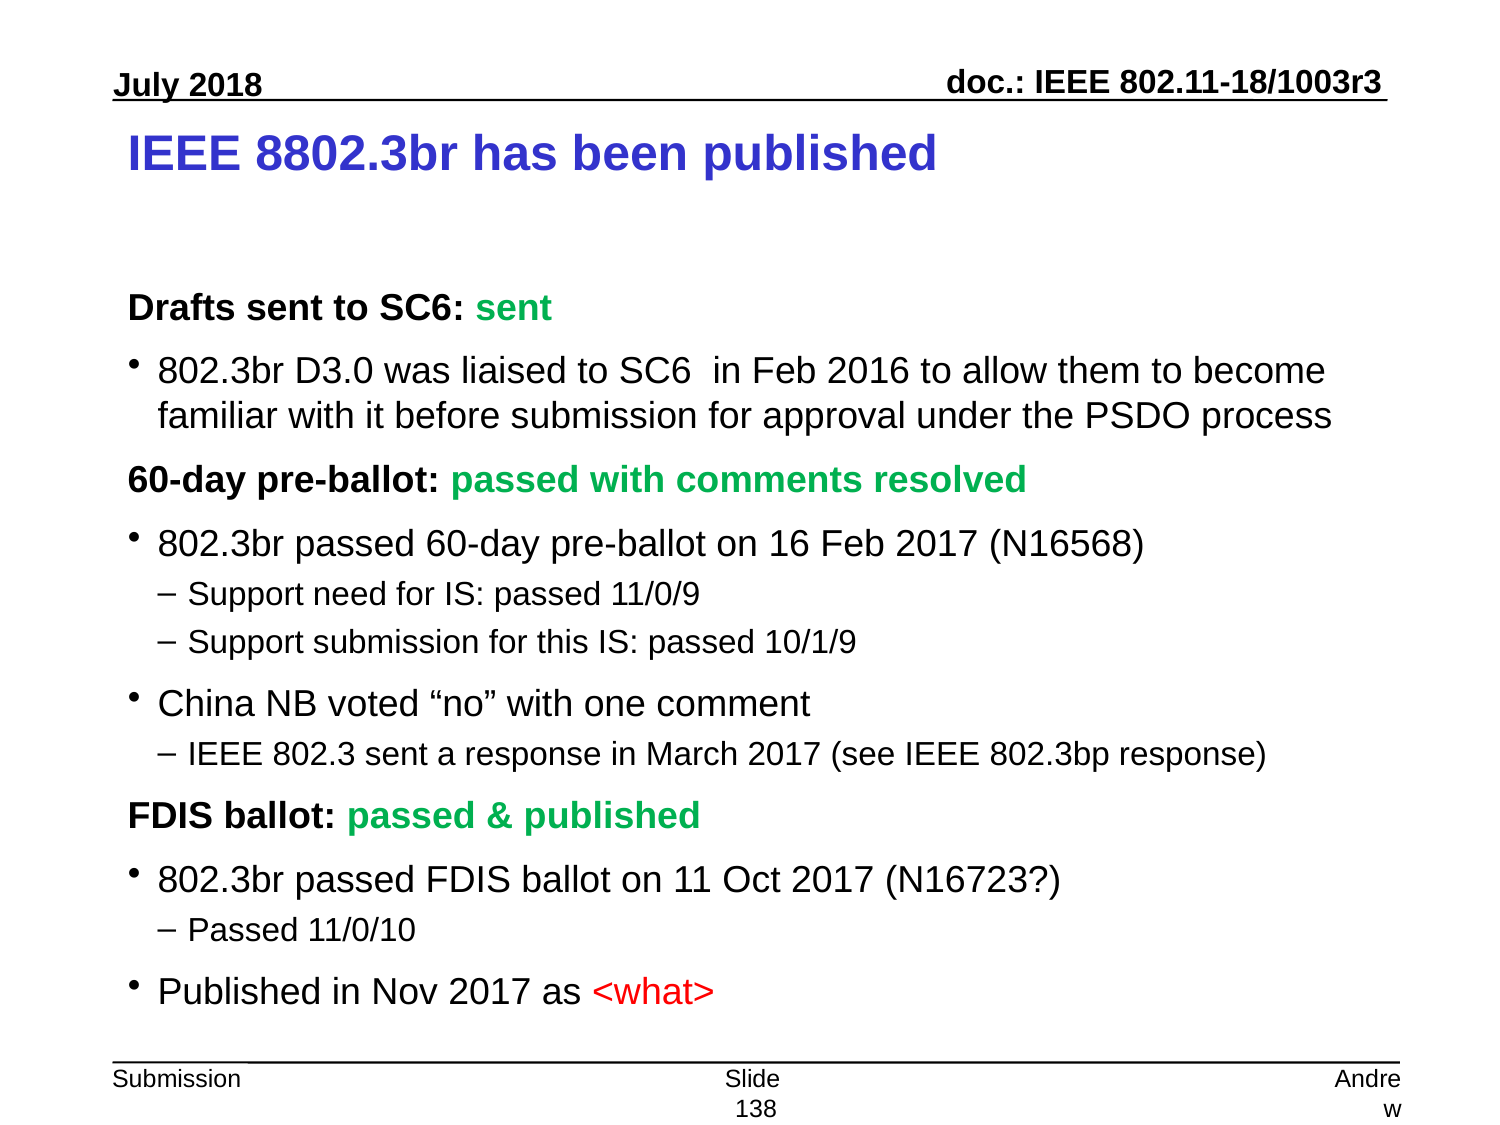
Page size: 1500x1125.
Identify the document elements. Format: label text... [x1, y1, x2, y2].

title IEEE 8802.3br has been published [112, 112, 1388, 275]
slide_number Slide 138 [709, 1061, 803, 1093]
footer Andrew Myles, Cisco [1320, 1061, 1402, 1093]
list Drafts sent to SC6: sent 802.3br D3.0 was liaised to SC6 in Feb 2016 to allow them to become familiar with it before submission for approval under the PSDO process 60-day pre-ballot: passed with comments resolved 802.3br passed 60-day pre-ballot on 16 Feb 2017 (N16568) Support need for IS: passed 11/0/9 Support submission for this IS: passed 10/1/9 China NB voted “no” with one comment IEEE 802.3 sent a response in March 2017 (see IEEE 802.3bp response) FDIS ballot: passed & published 802.3br passed FDIS ballot on 11 Oct 2017 (N16723?) Passed 11/0/10 Published in Nov 2017 as <what> [112, 275, 1388, 950]
